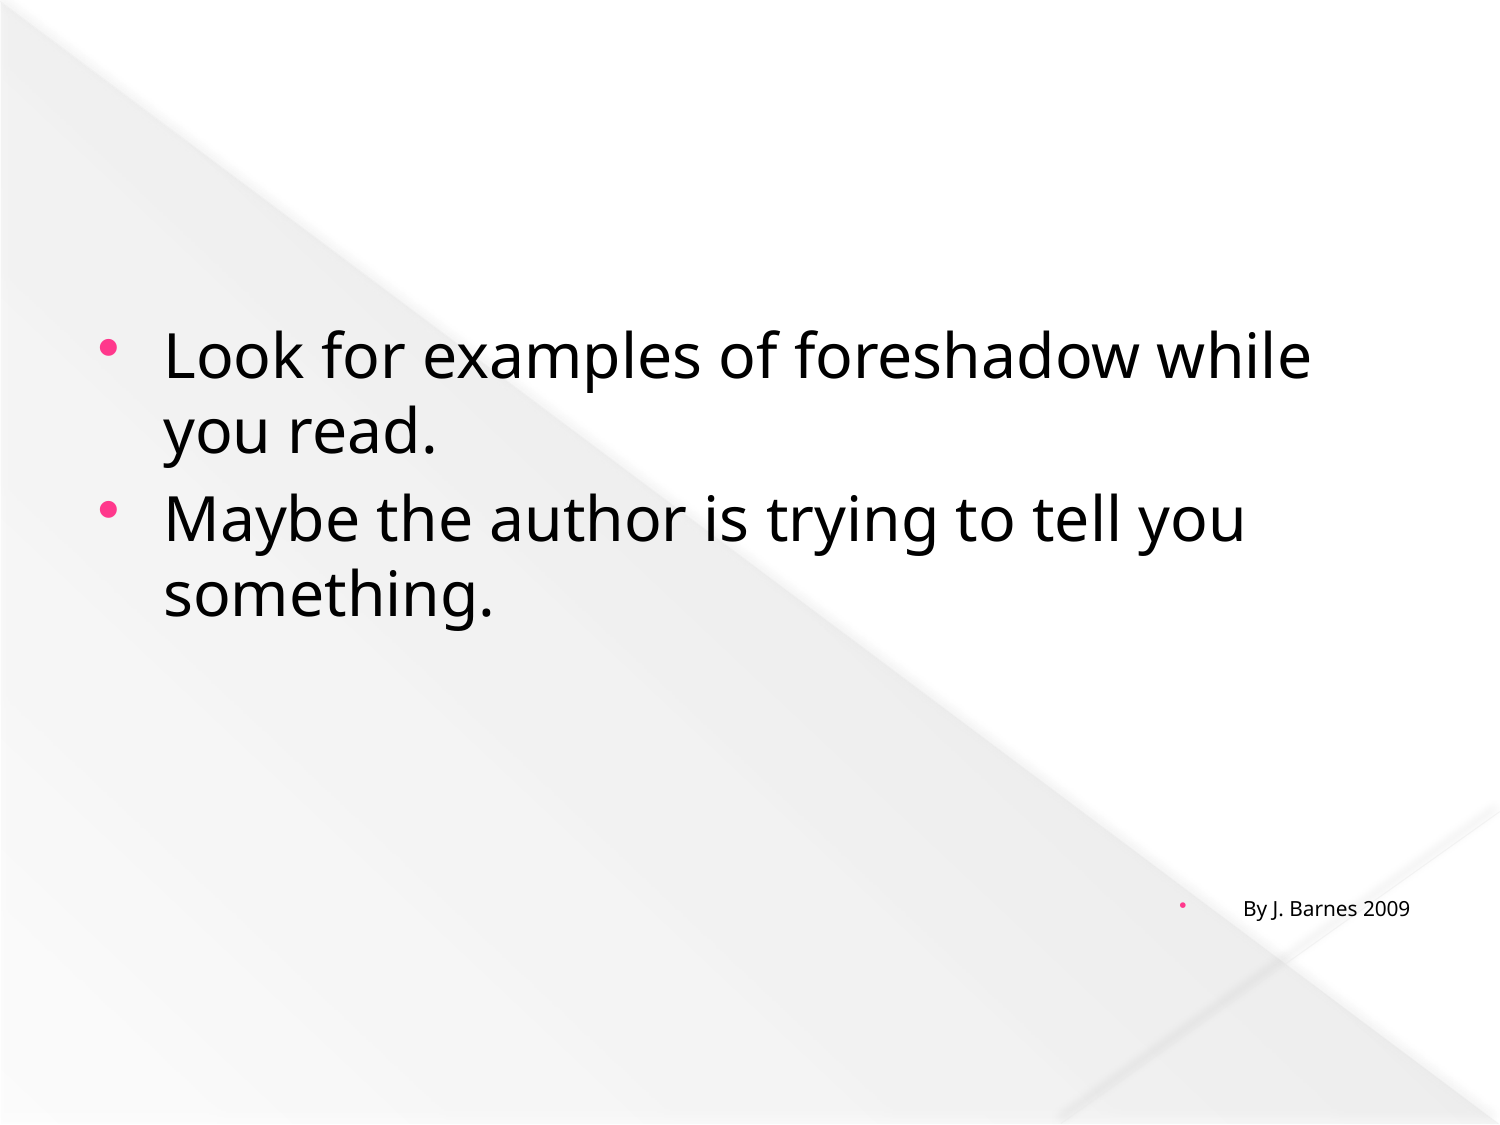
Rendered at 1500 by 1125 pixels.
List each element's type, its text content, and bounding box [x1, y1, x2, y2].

list Look for examples of foreshadow while you read. Maybe the author is trying to tell you something. By J. Barnes 2009 [75, 308, 1425, 1059]
